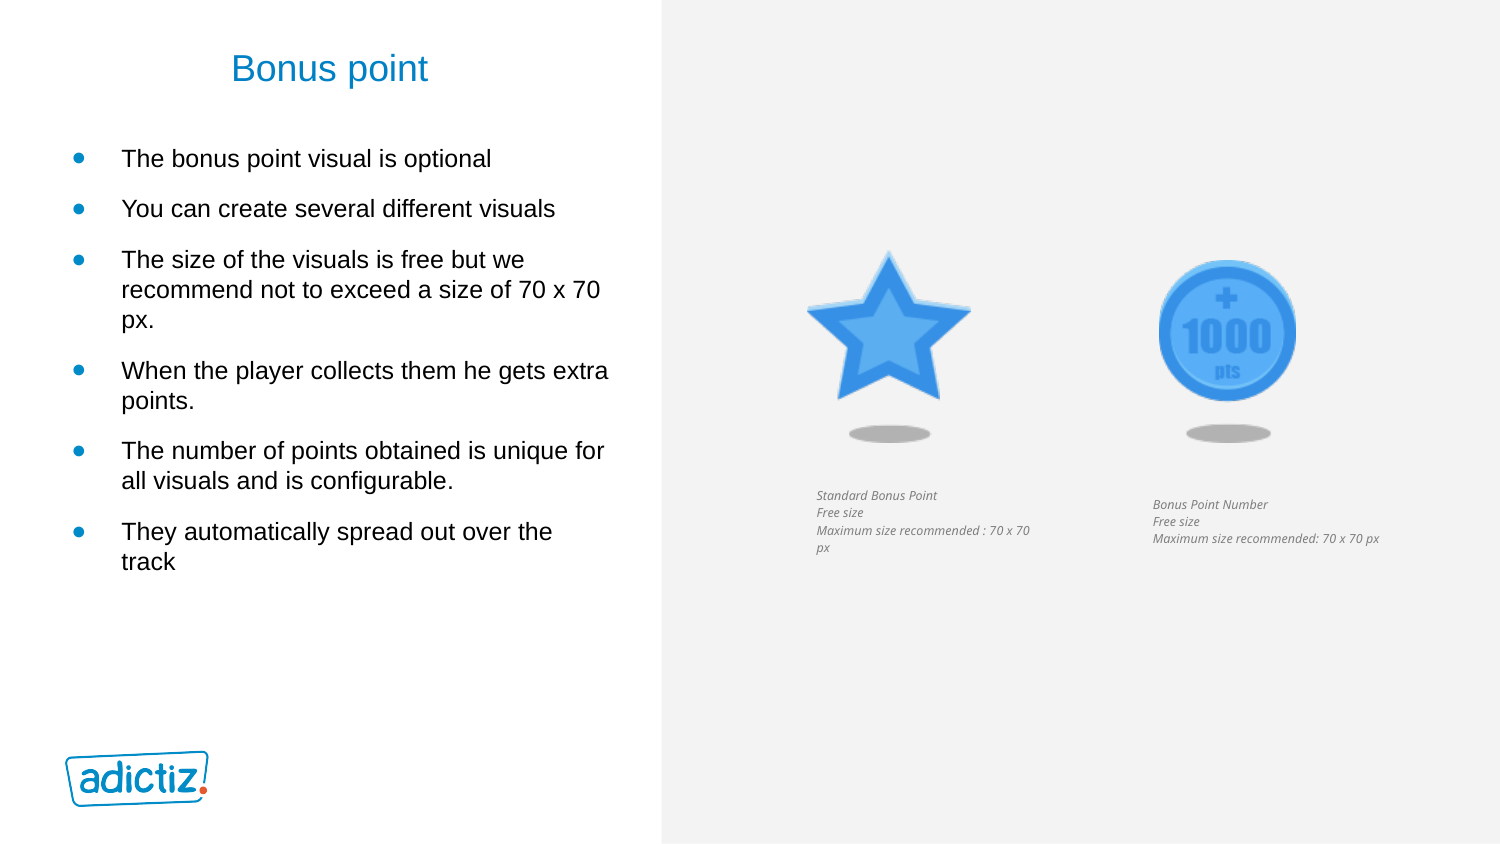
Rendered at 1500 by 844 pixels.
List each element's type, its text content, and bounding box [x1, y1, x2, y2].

picture [807, 250, 971, 443]
text_box Bonus Point Number Free size Maximum size recommended: 70 x 70 px [1137, 472, 1428, 569]
picture [1159, 260, 1296, 443]
title Bonus point [31, 0, 629, 127]
text_box Standard Bonus Point Free size Maximum size recommended : 70 x 70 px [801, 472, 1060, 569]
picture [59, 748, 214, 810]
list The bonus point visual is optional You can create several different visuals The size of the visuals is free but we recommend not to exceed a size of 70 x 70 px. When the player collects them he gets extra points. The number of points obtained is unique for all visuals and is configurable. They automatically spread out over the track [31, 127, 629, 704]
